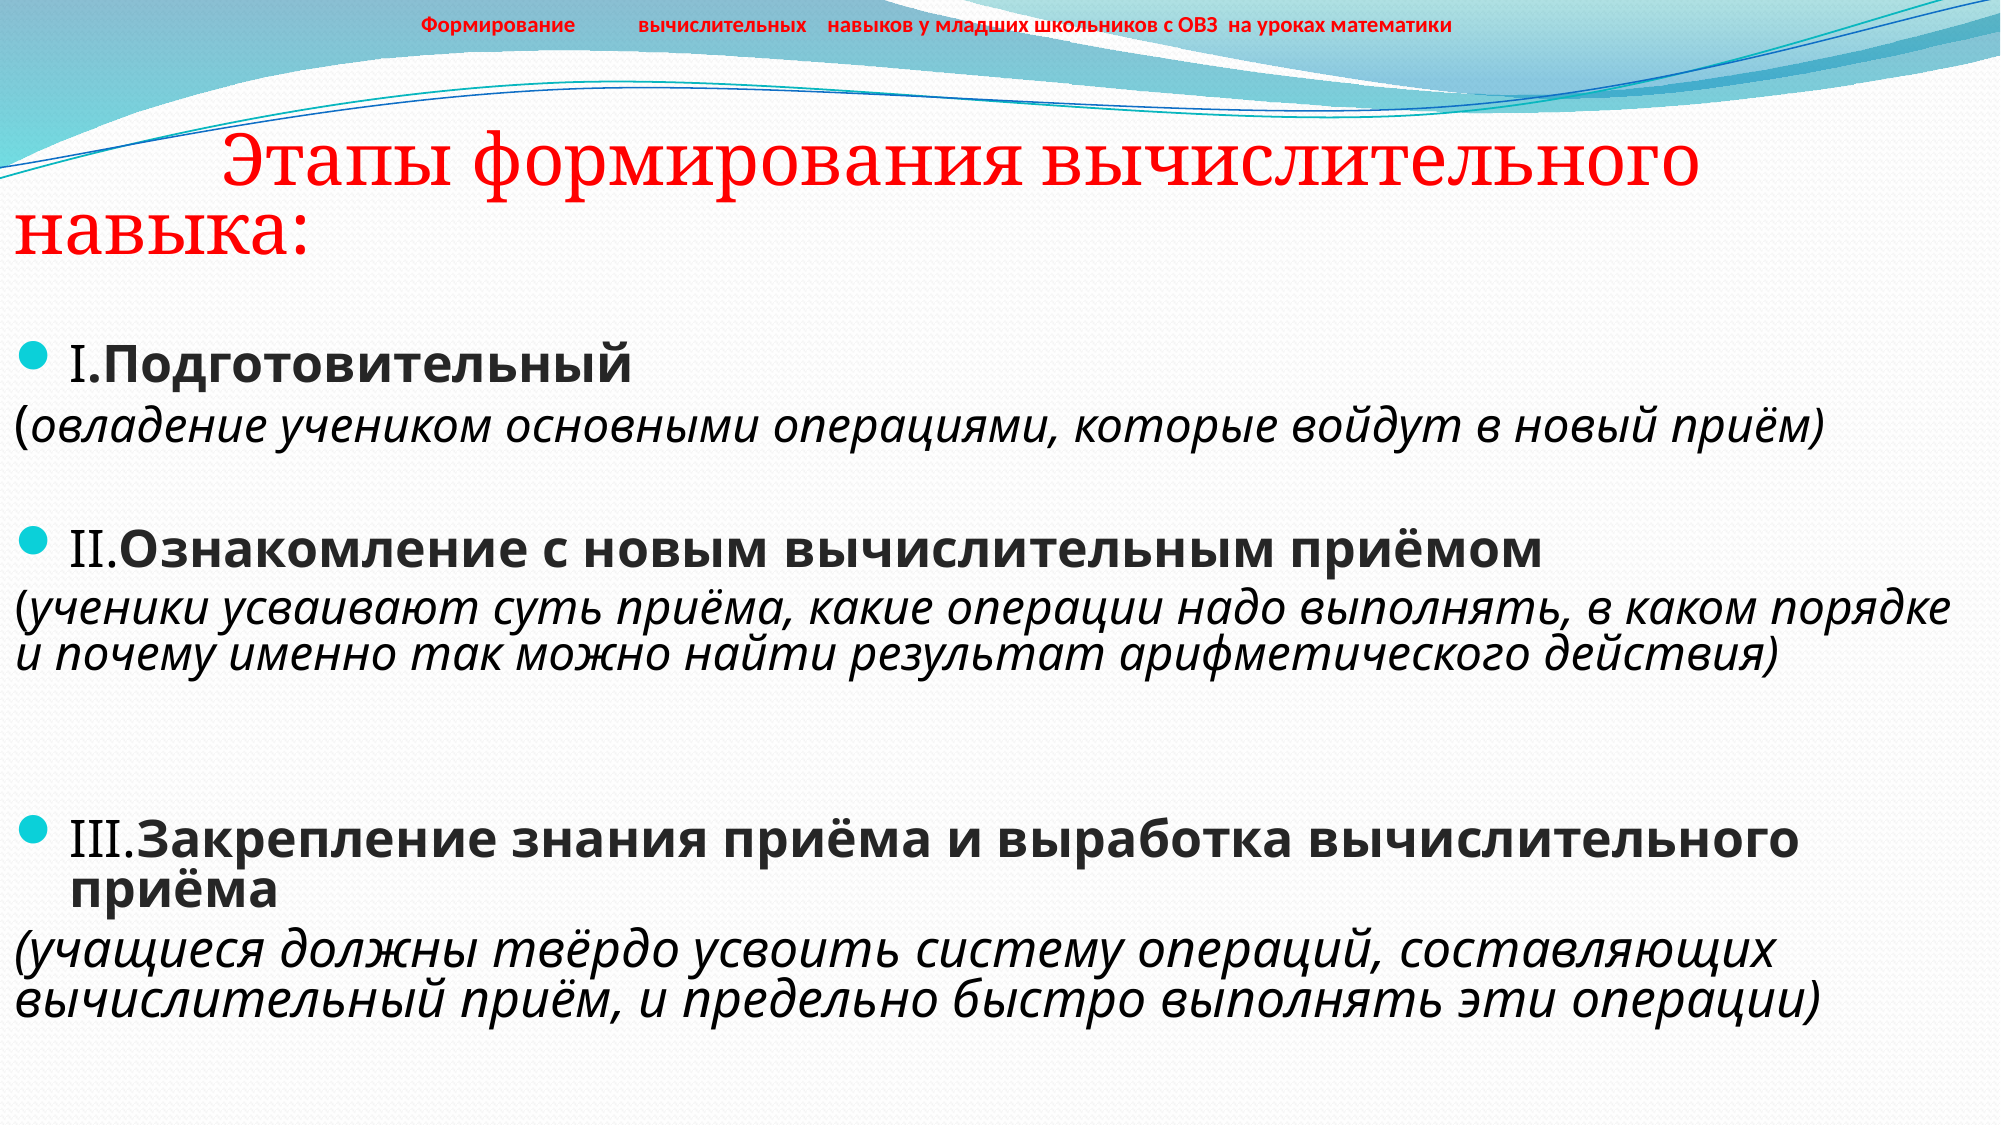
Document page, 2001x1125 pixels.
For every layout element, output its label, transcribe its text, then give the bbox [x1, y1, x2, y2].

list Этапы формирования вычислительного навыка: I.Подготовительный (овладение учеником основными операциями, которые войдут в новый приём) II.Ознакомление с новым вычислительным приёмом (ученики усваивают суть приёма, какие операции надо выполнять, в каком порядке и почему именно так можно найти результат арифметического действия) III.Закрепление знания приёма и выработка вычислительного приёма (учащиеся должны твёрдо усвоить систему операций, составляющих вычислительный приём, и предельно быстро выполнять эти операции) [0, 122, 2000, 1125]
title Формирование вычислительных навыков у младших школьников с ОВЗ на уроках математики [137, 0, 1863, 38]
